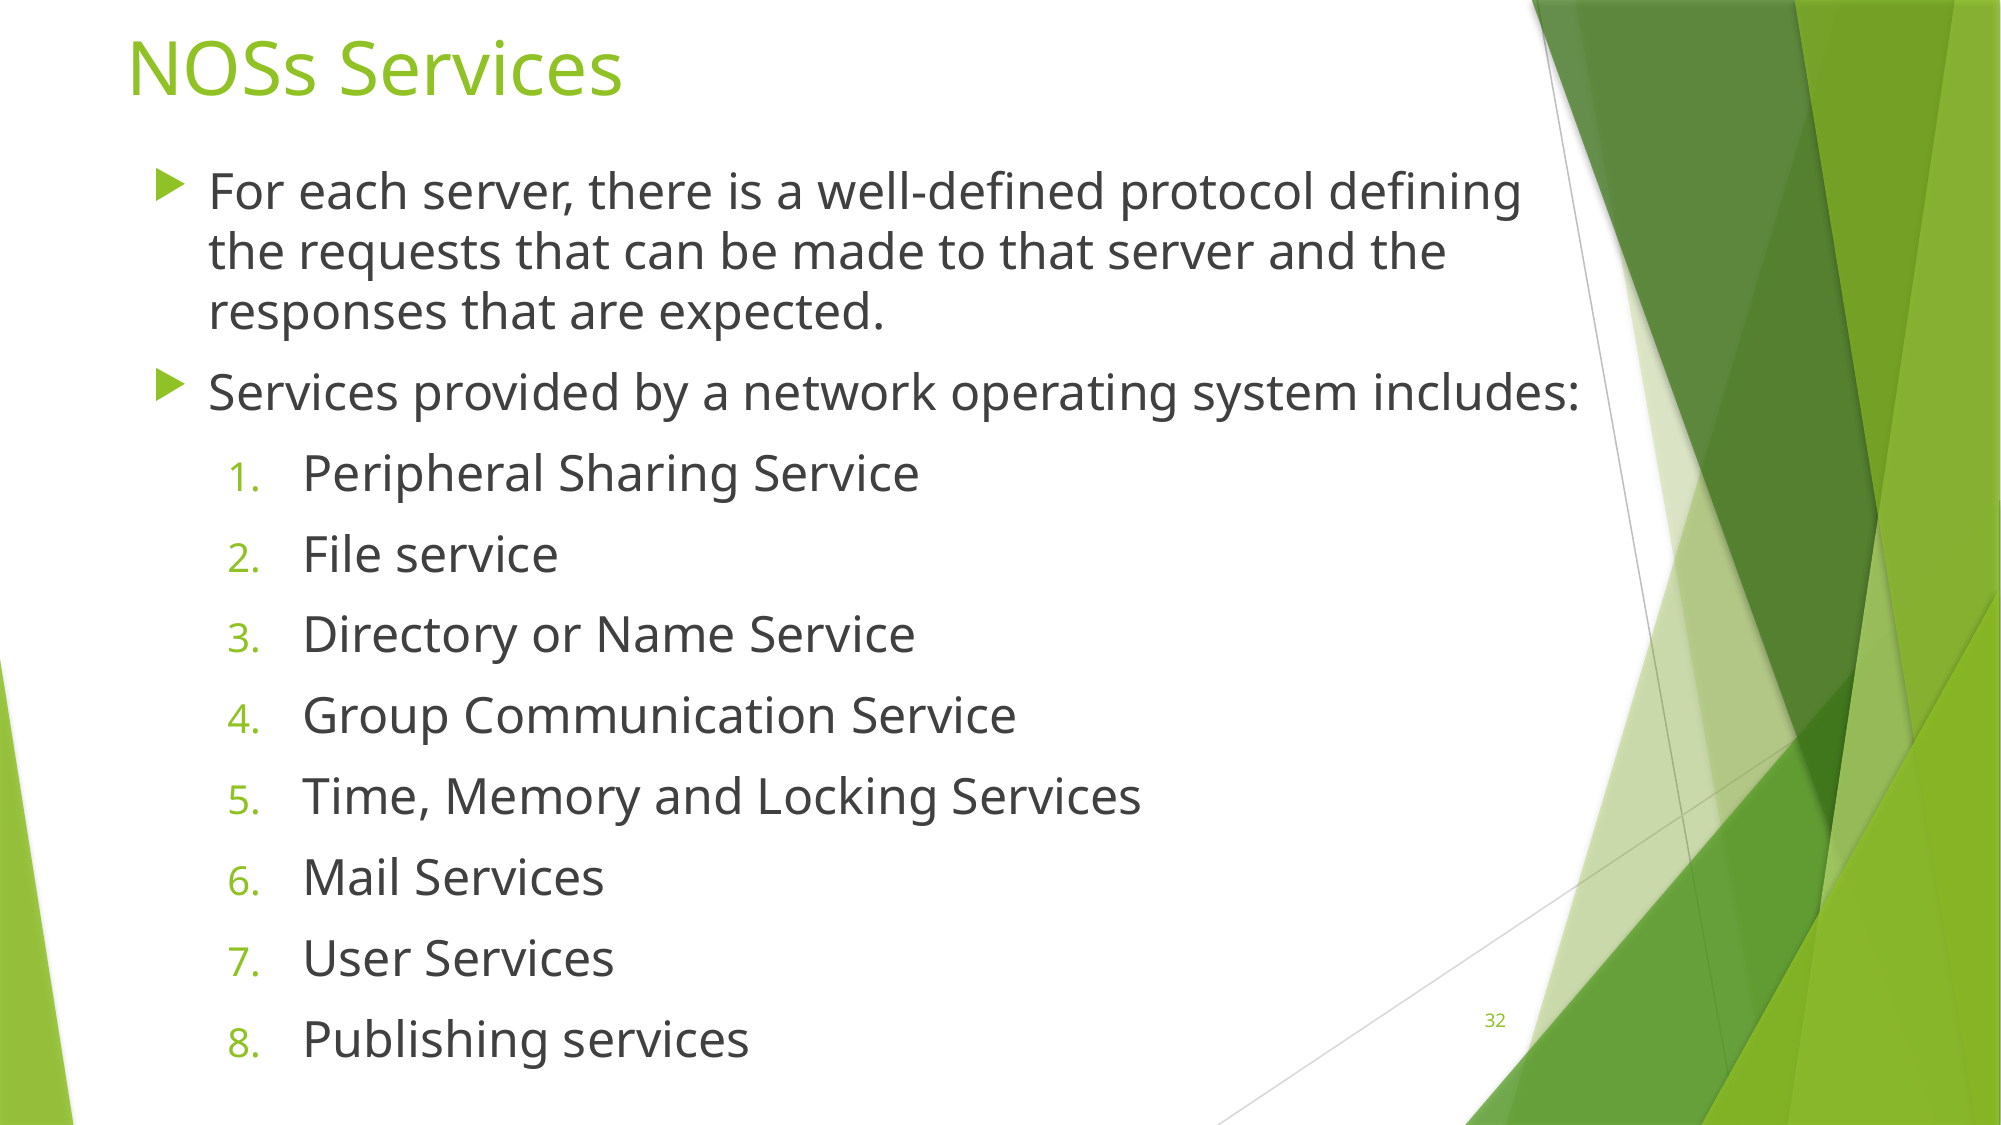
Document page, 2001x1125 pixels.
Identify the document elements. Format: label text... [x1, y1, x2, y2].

slide_number 32 [1409, 991, 1522, 1051]
title NOSs Services [111, 12, 1522, 230]
list For each server, there is a well-defined protocol defining the requests that can be made to that server and the responses that are expected. Services provided by a network operating system includes: Peripheral Sharing Service File service Directory or Name Service Group Communication Service Time, Memory and Locking Services Mail Services User Services Publishing services [137, 152, 1621, 973]
